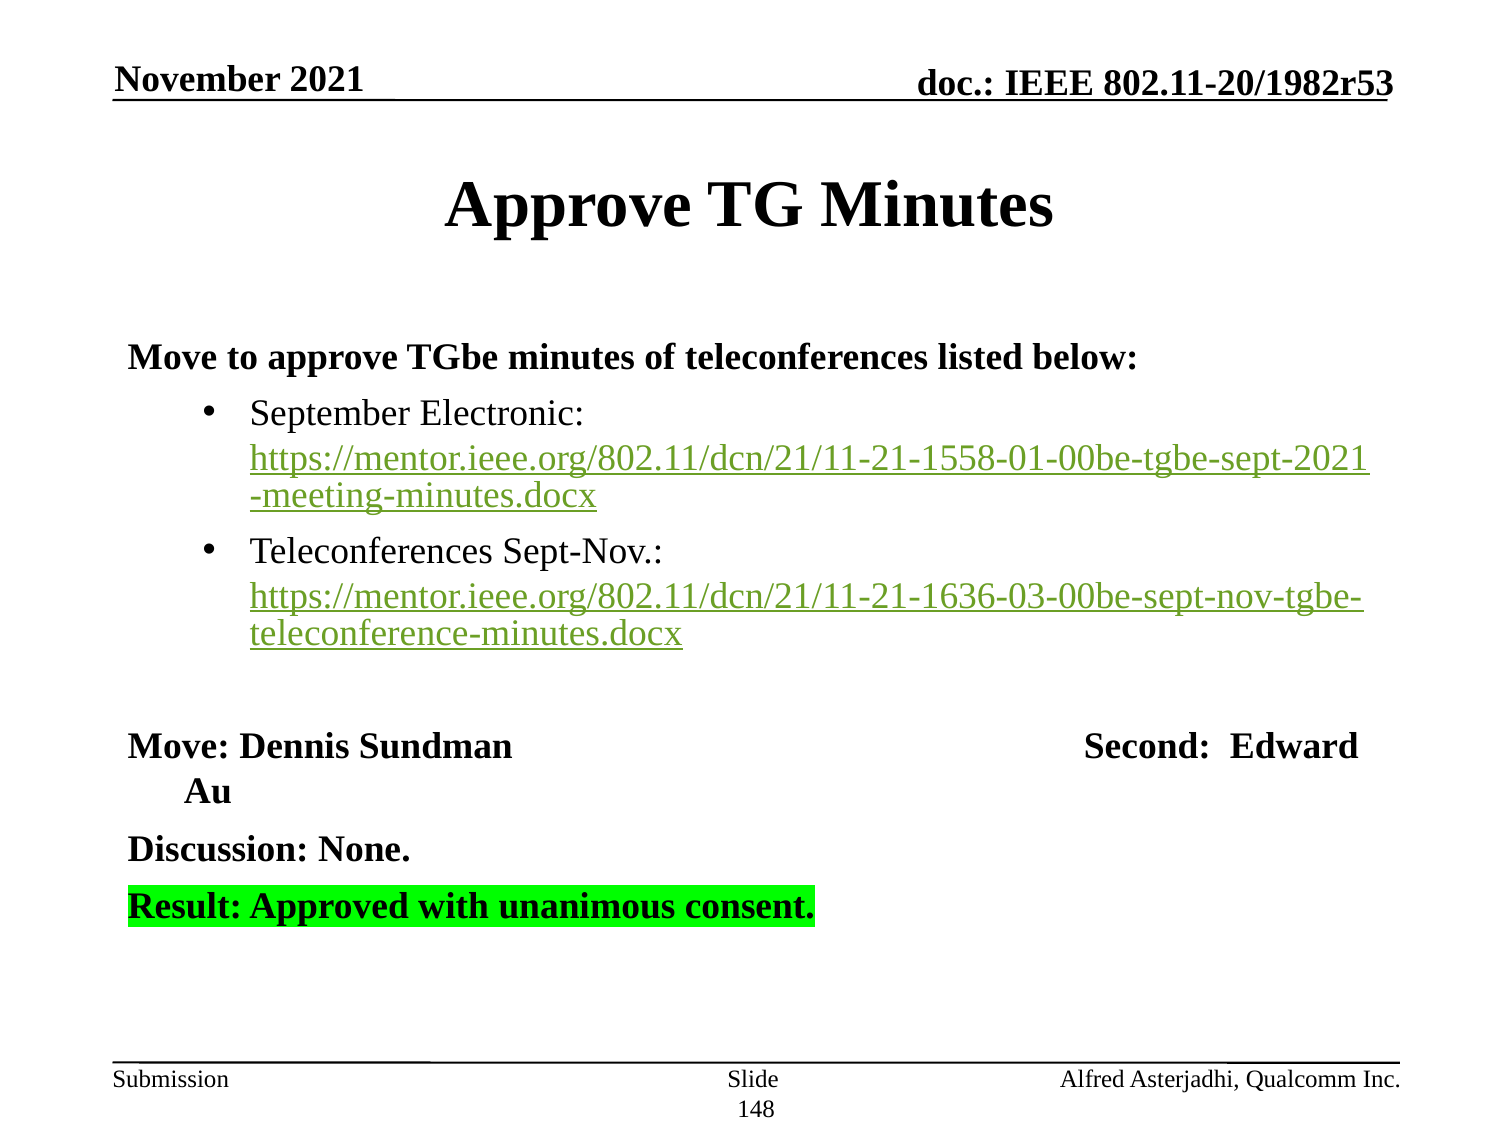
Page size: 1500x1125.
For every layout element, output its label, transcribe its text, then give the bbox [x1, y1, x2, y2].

footer Alfred Asterjadhi, Qualcomm Inc. [878, 1061, 1402, 1093]
list Move to approve TGbe minutes of teleconferences listed below: September Electronic: https://mentor.ieee.org/802.11/dcn/21/11-21-1558-01-00be-tgbe-sept-2021-meeting-minutes.docx Teleconferences Sept-Nov.: https://mentor.ieee.org/802.11/dcn/21/11-21-1636-03-00be-sept-nov-tgbe-teleconference-minutes.docx Move: Dennis Sundman Second: Edward Au Discussion: None. Result: Approved with unanimous consent. [112, 324, 1388, 1000]
slide_number Slide 148 [712, 1061, 800, 1123]
title Approve TG Minutes [112, 112, 1388, 288]
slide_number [114, 54, 423, 100]
